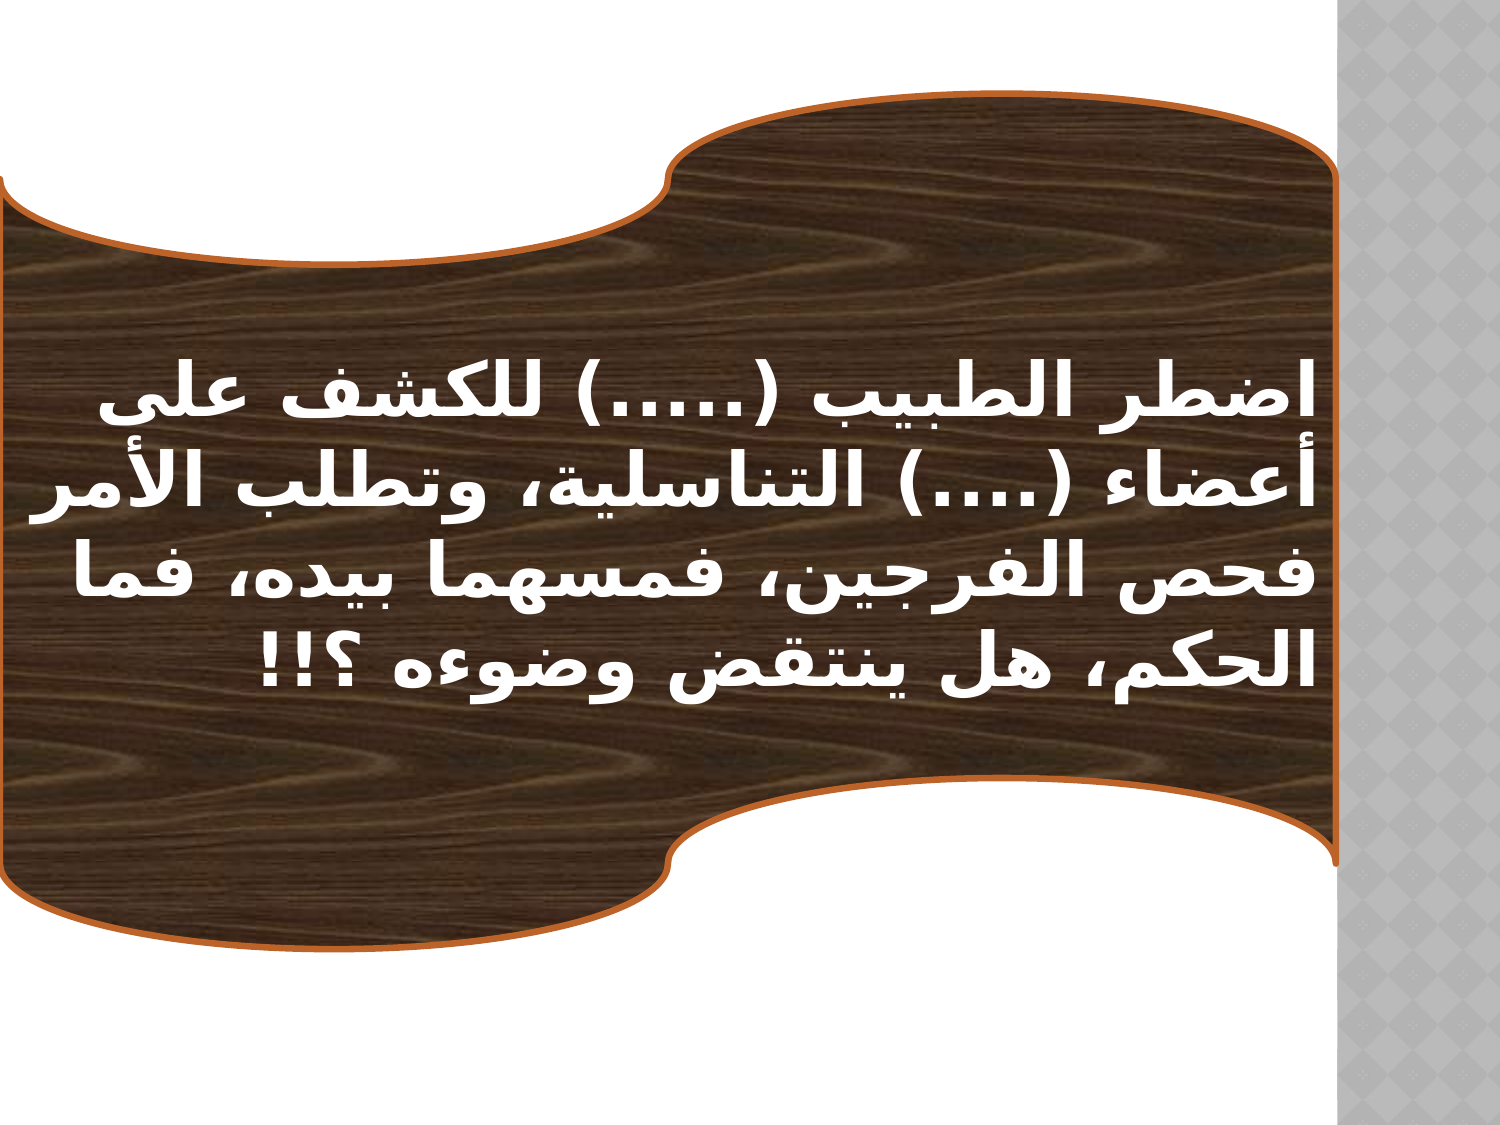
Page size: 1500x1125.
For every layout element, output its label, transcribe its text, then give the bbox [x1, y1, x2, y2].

text_box اضطر الطبيب (.....) للكشف على أعضاء (....) التناسلية، وتطلب الأمر فحص الفرجين، فمسهما بيده، فما الحكم، هل ينتقض وضوءه ؟!! [0, 90, 1340, 953]
